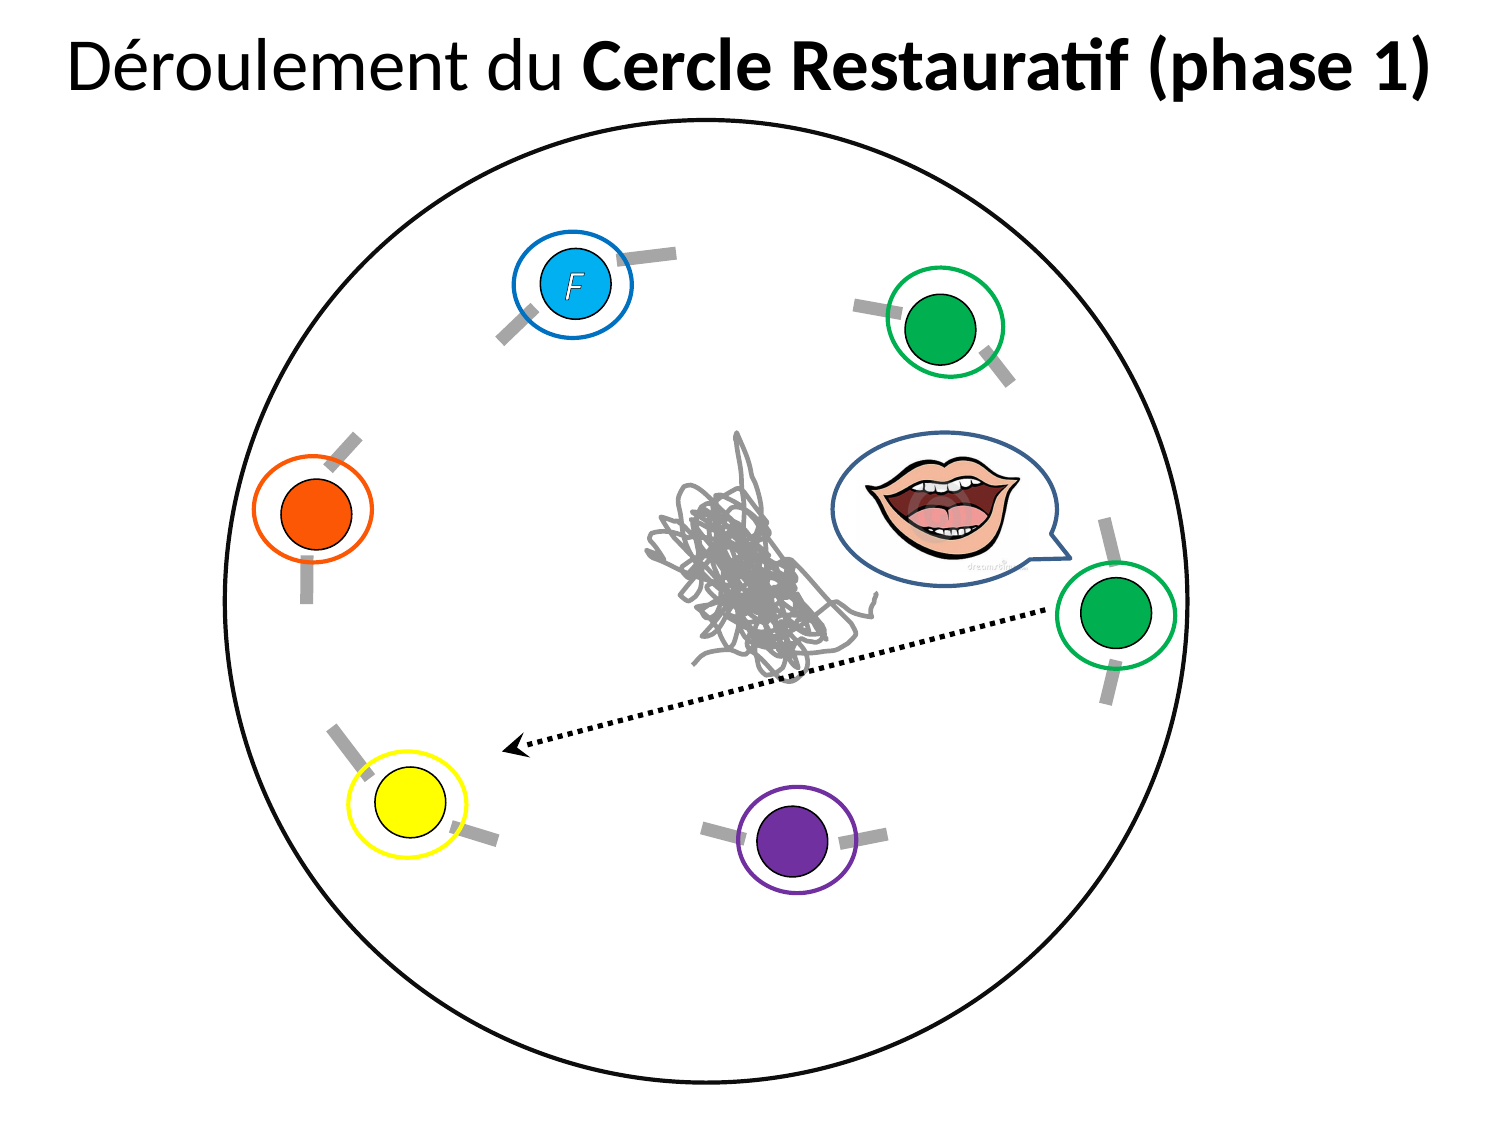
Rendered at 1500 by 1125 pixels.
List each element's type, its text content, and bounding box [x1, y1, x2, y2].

text_box [501, 736, 525, 757]
text_box [222, 117, 1190, 1085]
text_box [280, 427, 352, 604]
text_box [894, 580, 996, 589]
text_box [903, 240, 975, 417]
picture [855, 444, 1029, 572]
text_box [885, 430, 1005, 442]
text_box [1080, 518, 1152, 705]
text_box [543, 183, 615, 381]
text_box [830, 465, 850, 554]
title Déroulement du Cercle Restauratif (phase 1) [0, 19, 1500, 103]
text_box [369, 698, 441, 900]
text_box [1033, 459, 1073, 562]
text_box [758, 748, 830, 935]
